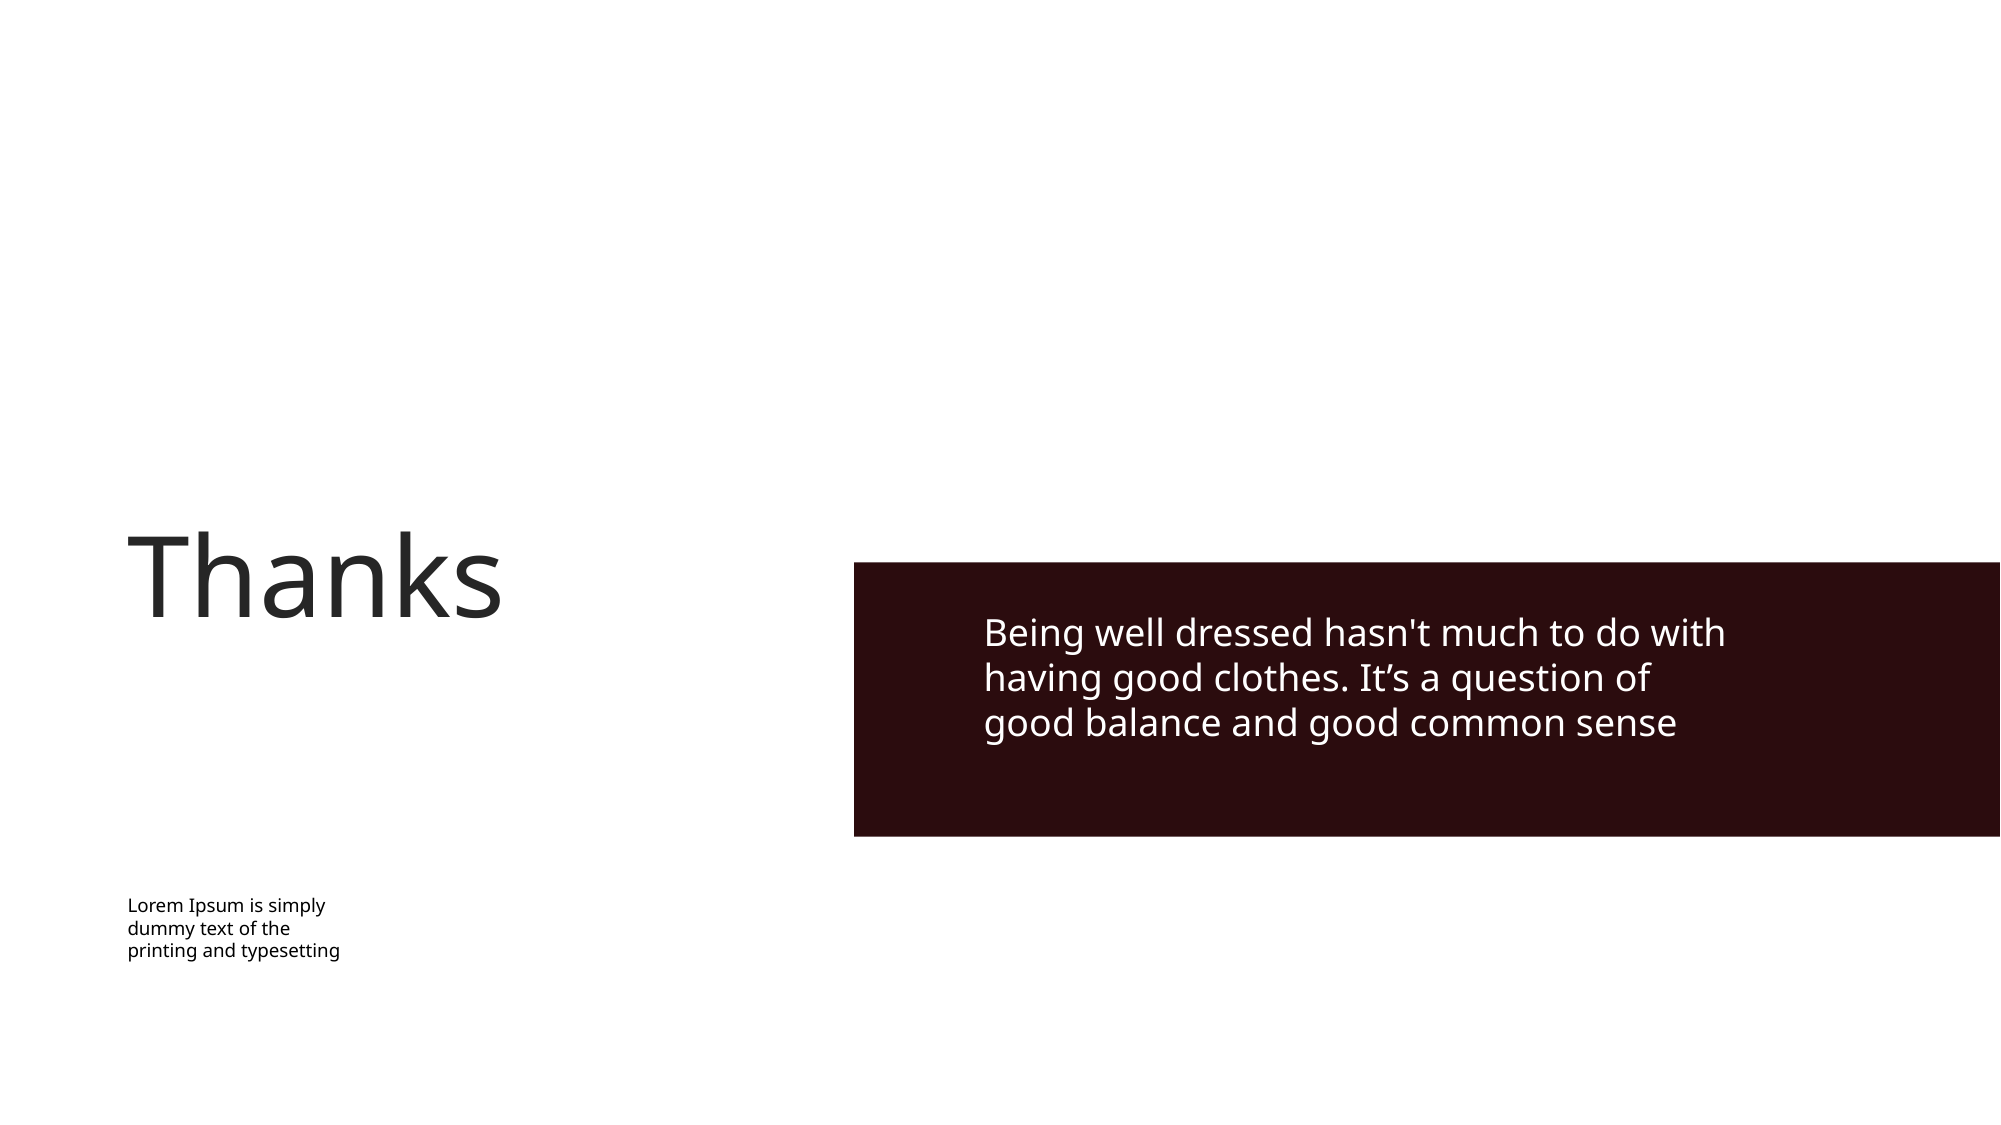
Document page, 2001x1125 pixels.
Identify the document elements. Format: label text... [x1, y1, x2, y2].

text_box [1815, 561, 2000, 838]
text_box Thanks [112, 497, 636, 648]
text_box Lorem Ipsum is simply dummy text of the printing and typesetting [112, 886, 359, 969]
picture [636, 181, 1815, 1125]
